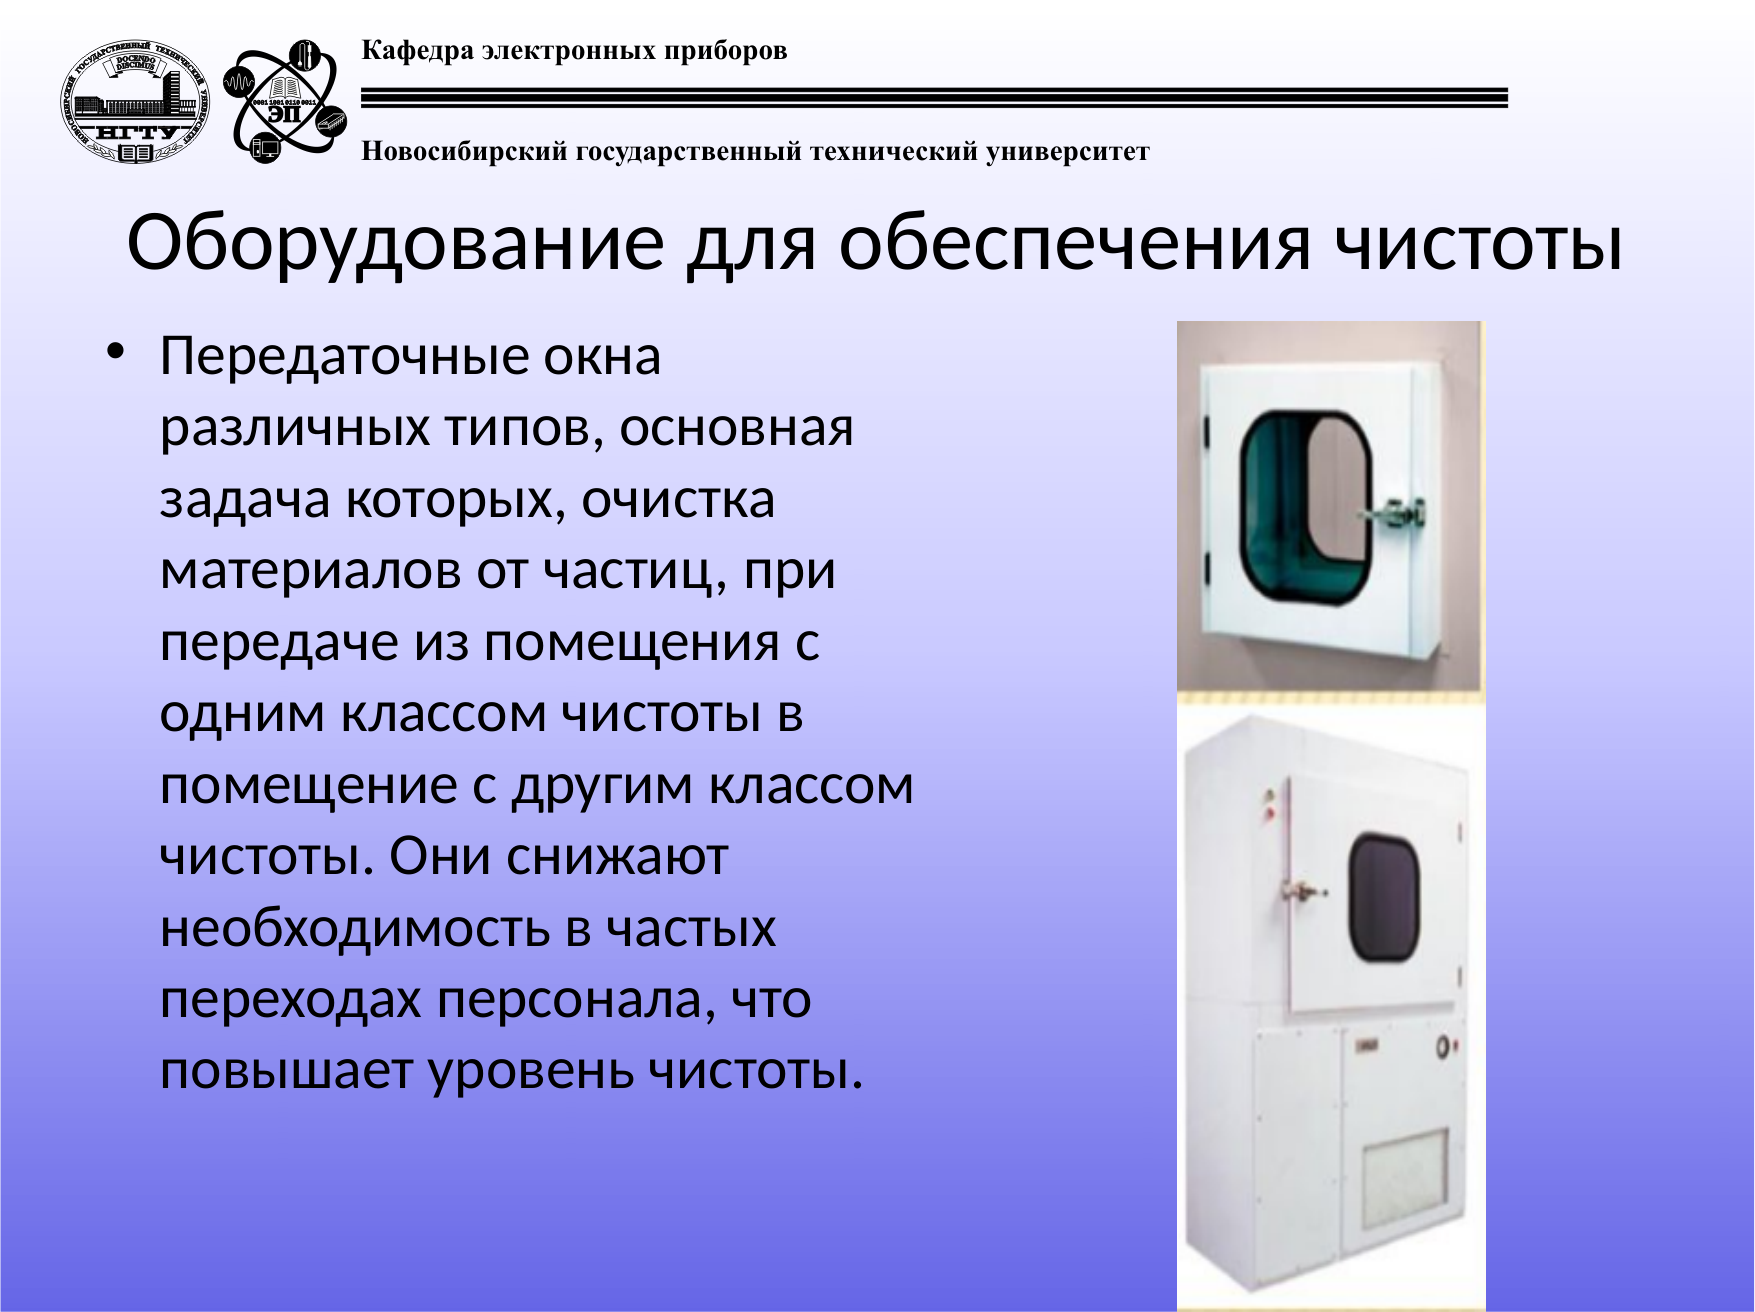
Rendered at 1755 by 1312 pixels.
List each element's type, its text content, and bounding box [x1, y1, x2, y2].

title Оборудование для обеспечения чистоты [87, 125, 1667, 344]
picture [0, 0, 1755, 1312]
list Передаточные окна различных типов, основная задача которых, очистка материалов от частиц, при передаче из помещения с одним классом чистоты в помещение с другим классом чистоты. Они снижают необходимость в частых переходах персонала, что повышает уровень чистоты. [87, 305, 943, 1172]
